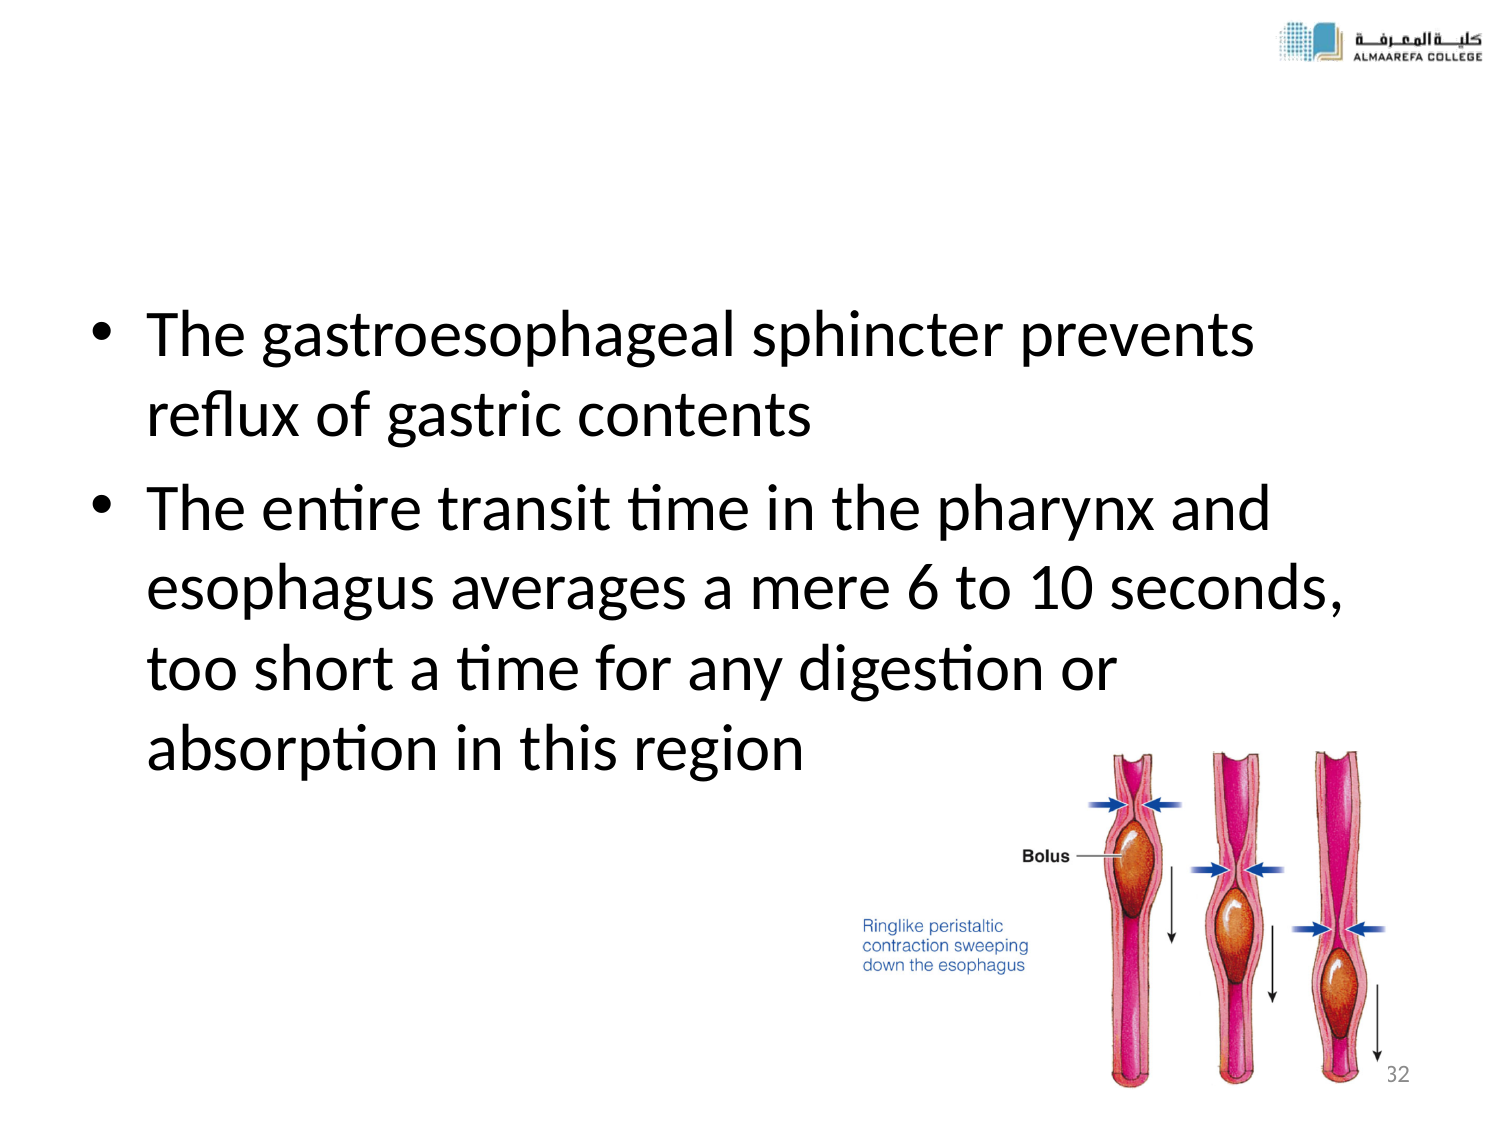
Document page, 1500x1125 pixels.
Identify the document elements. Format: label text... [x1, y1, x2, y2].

slide_number 32 [1074, 1042, 1425, 1103]
list The gastroesophageal sphincter prevents reflux of gastric contents The entire transit time in the pharynx and esophagus averages a mere 6 to 10 seconds, too short a time for any digestion or absorption in this region [75, 282, 1425, 1025]
picture [1275, 12, 1487, 78]
picture [862, 751, 1388, 1090]
